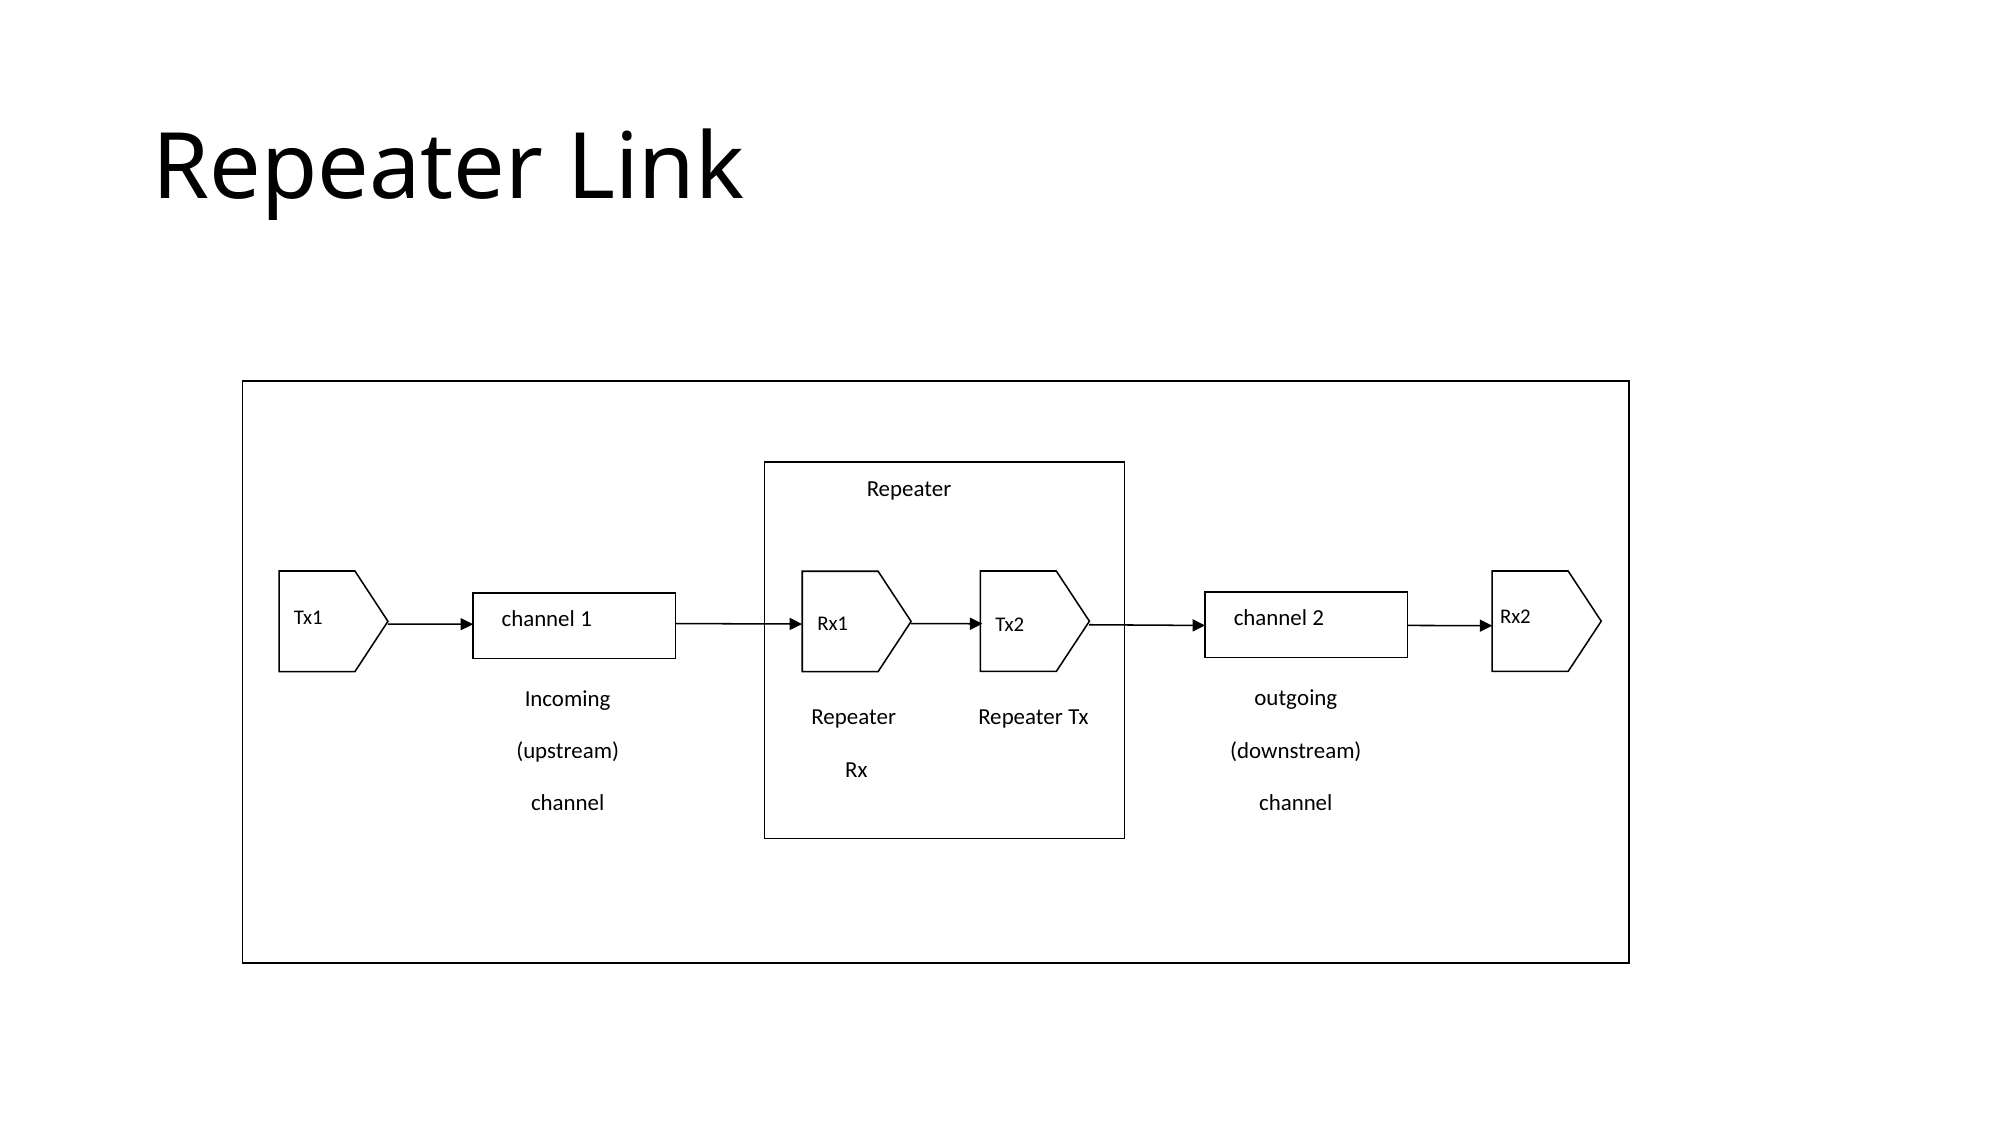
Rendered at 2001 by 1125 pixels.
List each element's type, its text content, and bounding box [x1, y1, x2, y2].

title Repeater Link [137, 59, 1863, 278]
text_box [242, 381, 1630, 1007]
